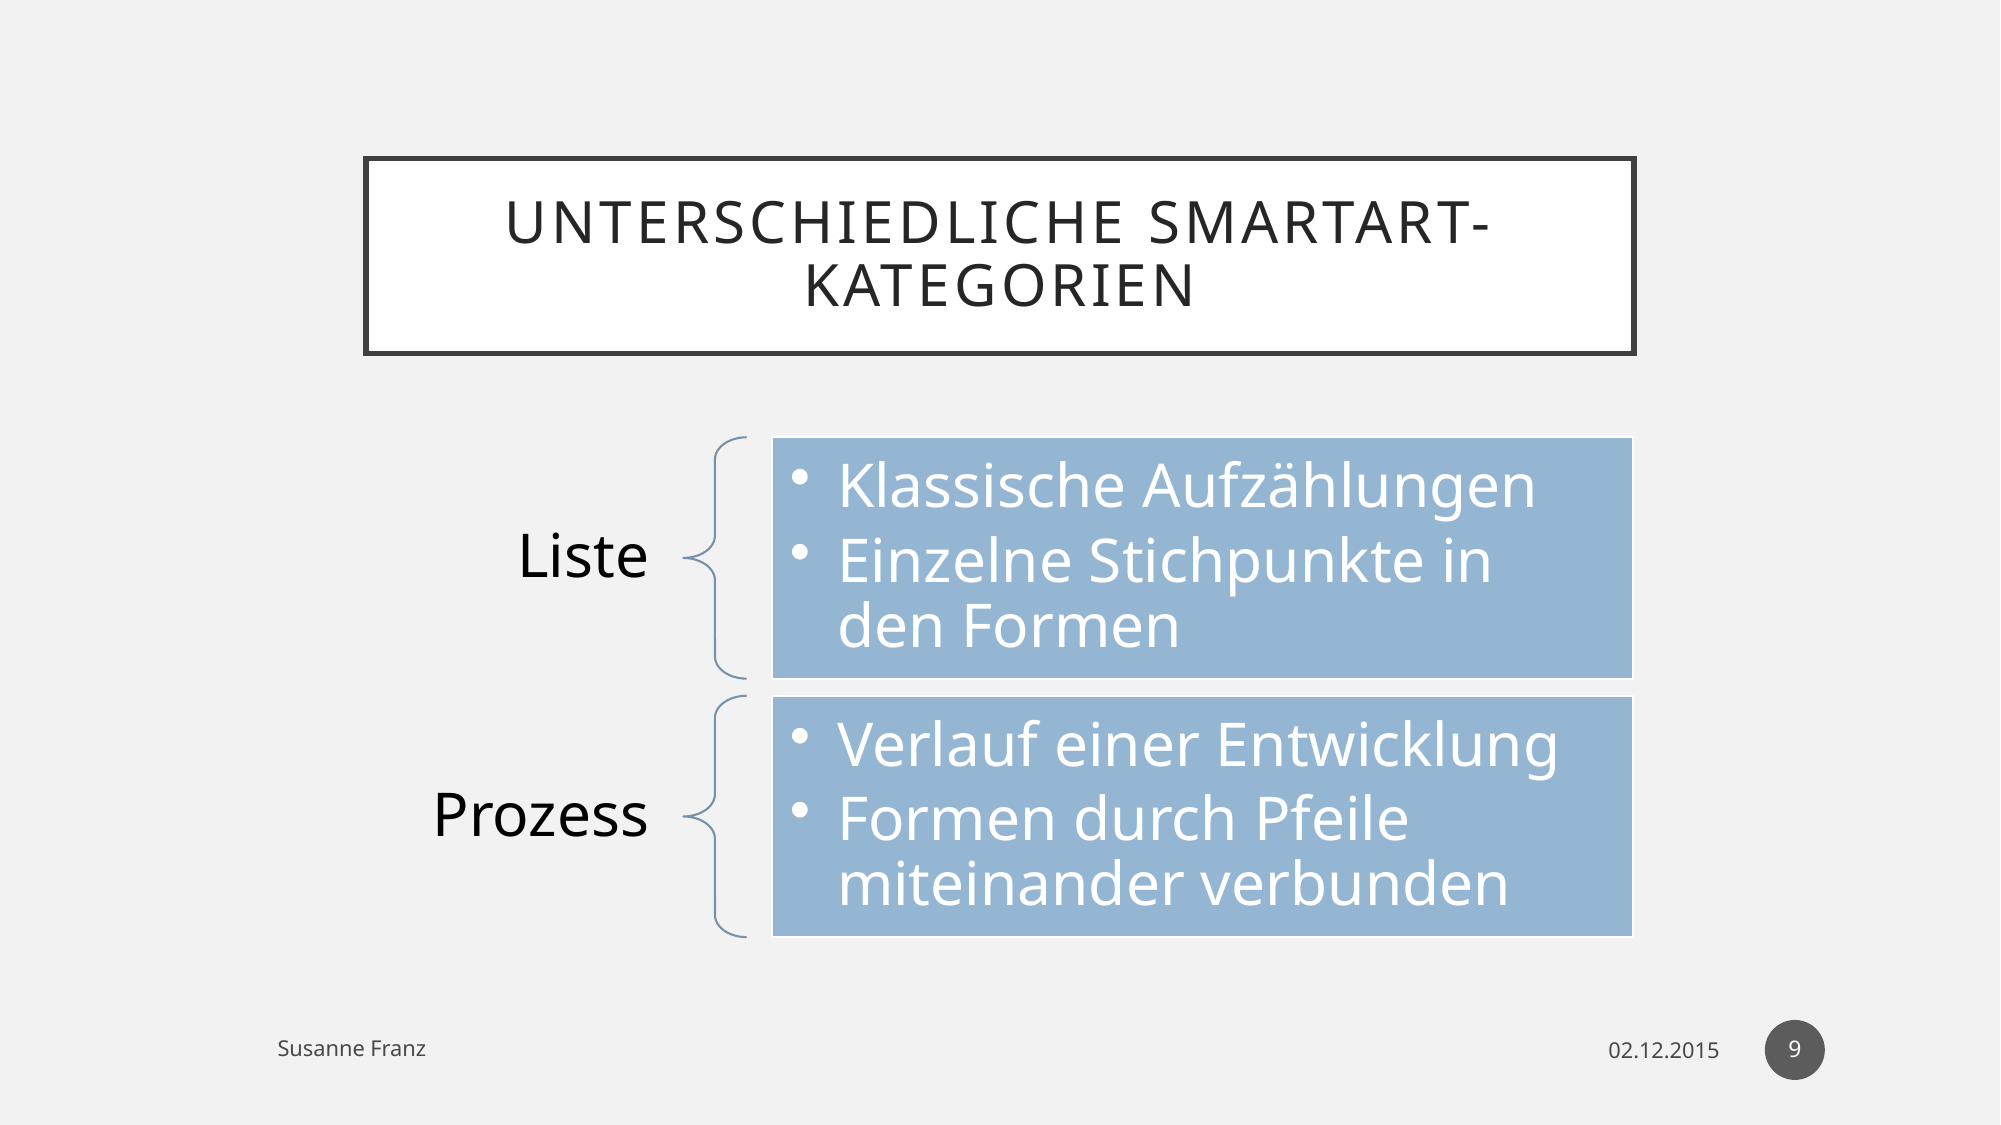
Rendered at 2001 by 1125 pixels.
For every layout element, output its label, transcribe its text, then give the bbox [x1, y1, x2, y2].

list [365, 432, 1635, 942]
slide_number 9 [1764, 1019, 1825, 1080]
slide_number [1283, 1023, 1735, 1077]
title Unterschiedliche SmartArt-Kategorien [363, 156, 1637, 356]
footer Susanne Franz [262, 1023, 1231, 1076]
